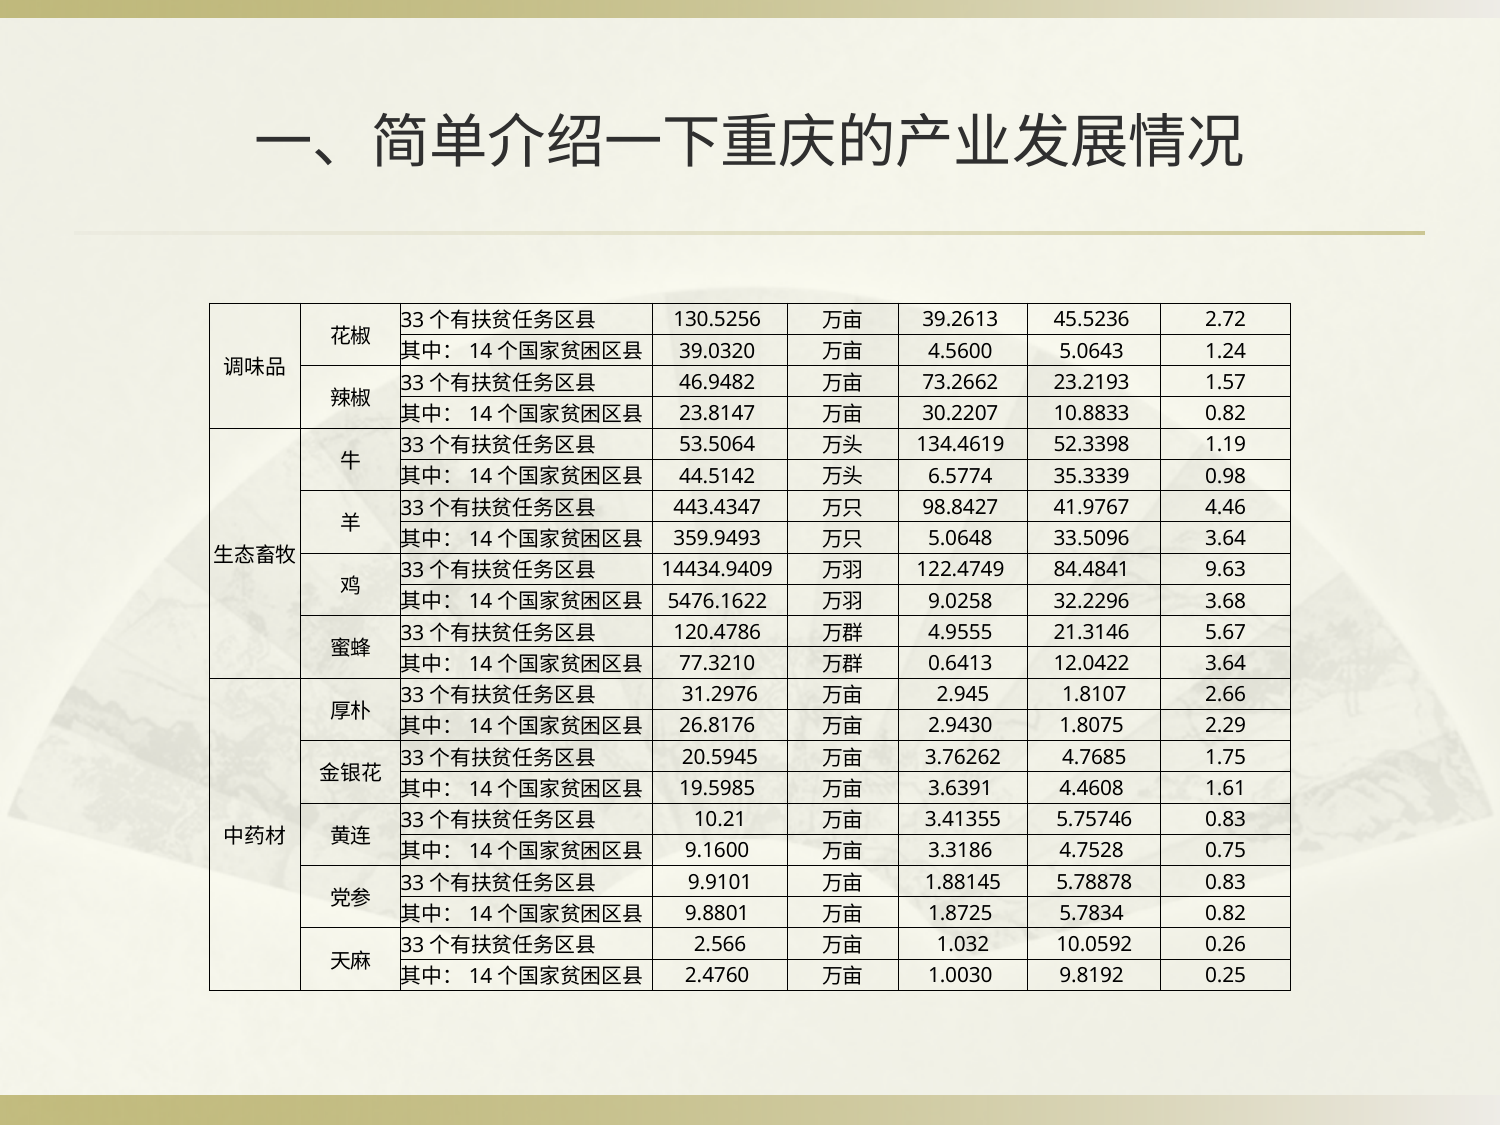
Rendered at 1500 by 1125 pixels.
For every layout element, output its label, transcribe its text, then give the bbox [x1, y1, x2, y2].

table_cell 万亩 [788, 804, 898, 834]
table_cell 万亩 [788, 960, 898, 990]
table_cell 1.24 [1161, 335, 1290, 365]
table_cell 中药材 [210, 679, 300, 990]
table_cell 其中：14个国家贫困区县 [401, 897, 652, 927]
table_cell 党参 [301, 866, 400, 927]
table_cell 1.75 [1161, 741, 1290, 771]
table_cell 2.566 [653, 928, 787, 959]
table_cell 4.5600 [899, 335, 1027, 365]
table_cell 0.75 [1161, 835, 1290, 865]
table_cell 0.25 [1161, 960, 1290, 990]
table_cell 44.5142 [653, 460, 787, 490]
table_cell 77.3210 [653, 647, 787, 678]
table_cell 23.2193 [1028, 366, 1160, 396]
table_cell 金银花 [301, 741, 400, 803]
table_cell 84.4841 [1028, 554, 1160, 584]
table_cell 0.6413 [899, 647, 1027, 678]
table_cell 120.4786 [653, 616, 787, 646]
table_cell 4.7528 [1028, 835, 1160, 865]
table_cell 6.5774 [899, 460, 1027, 490]
table_cell 33个有扶贫任务区县 [401, 491, 652, 521]
table_cell 33个有扶贫任务区县 [401, 616, 652, 646]
table_cell 万头 [788, 429, 898, 459]
table_cell 10.8833 [1028, 397, 1160, 428]
table_cell 46.9482 [653, 366, 787, 396]
table_cell 9.63 [1161, 554, 1290, 584]
table_cell 9.8192 [1028, 960, 1160, 990]
table_cell 4.9555 [899, 616, 1027, 646]
table_cell 万亩 [788, 397, 898, 428]
table_cell 万亩 [788, 741, 898, 771]
table_cell 53.5064 [653, 429, 787, 459]
table_header 130.5256 [653, 304, 787, 334]
table_cell 33个有扶贫任务区县 [401, 429, 652, 459]
table_cell 26.8176 [653, 710, 787, 740]
table_cell 生态畜牧 [210, 429, 300, 678]
table_cell 万只 [788, 491, 898, 521]
table_cell 5.7834 [1028, 897, 1160, 927]
table_cell 1.0030 [899, 960, 1027, 990]
table_cell 5.0648 [899, 522, 1027, 553]
table_cell 33个有扶贫任务区县 [401, 866, 652, 896]
table_cell 19.5985 [653, 772, 787, 803]
table_header 花椒 [301, 304, 400, 365]
table_cell 2.66 [1161, 679, 1290, 709]
table_cell 3.76262 [899, 741, 1027, 771]
table_cell 万头 [788, 460, 898, 490]
table_cell 蜜蜂 [301, 616, 400, 678]
table_cell 3.6391 [899, 772, 1027, 803]
table_header 33个有扶贫任务区县 [401, 304, 652, 334]
table_cell 31.2976 [653, 679, 787, 709]
table_cell 万羽 [788, 554, 898, 584]
table_cell 辣椒 [301, 366, 400, 428]
table_cell 万亩 [788, 897, 898, 927]
table_cell 33个有扶贫任务区县 [401, 928, 652, 959]
table_cell 98.8427 [899, 491, 1027, 521]
table_cell 443.4347 [653, 491, 787, 521]
table_cell 0.98 [1161, 460, 1290, 490]
title 一、简单介绍一下重庆的产业发展情况 [75, 45, 1425, 233]
table_cell 0.83 [1161, 866, 1290, 896]
table_cell 5.67 [1161, 616, 1290, 646]
table_cell 牛 [301, 429, 400, 490]
table_cell 21.3146 [1028, 616, 1160, 646]
table_cell 4.4608 [1028, 772, 1160, 803]
table_cell 其中：14个国家贫困区县 [401, 522, 652, 553]
table_cell 万羽 [788, 585, 898, 615]
table_cell 5.0643 [1028, 335, 1160, 365]
table_cell 3.64 [1161, 647, 1290, 678]
table_cell 1.032 [899, 928, 1027, 959]
table_cell 73.2662 [899, 366, 1027, 396]
table_cell 3.64 [1161, 522, 1290, 553]
table_cell 33个有扶贫任务区县 [401, 554, 652, 584]
table_cell 0.82 [1161, 397, 1290, 428]
table_header 万亩 [788, 304, 898, 334]
table_cell 其中：14个国家贫困区县 [401, 460, 652, 490]
table_cell 39.0320 [653, 335, 787, 365]
table_cell 其中：14个国家贫困区县 [401, 585, 652, 615]
table_cell 万亩 [788, 335, 898, 365]
table_cell 35.3339 [1028, 460, 1160, 490]
table_cell 其中：14个国家贫困区县 [401, 835, 652, 865]
table_cell 0.82 [1161, 897, 1290, 927]
table_cell 10.0592 [1028, 928, 1160, 959]
table_cell 14434.9409 [653, 554, 787, 584]
table_cell 1.57 [1161, 366, 1290, 396]
table_cell 0.83 [1161, 804, 1290, 834]
table_header 45.5236 [1028, 304, 1160, 334]
table_cell 其中：14个国家贫困区县 [401, 710, 652, 740]
table_cell 33个有扶贫任务区县 [401, 804, 652, 834]
table_header 调味品 [210, 304, 300, 428]
table_cell 黄连 [301, 804, 400, 865]
table_cell 32.2296 [1028, 585, 1160, 615]
table_cell 2.4760 [653, 960, 787, 990]
table_cell 9.8801 [653, 897, 787, 927]
table_cell 万亩 [788, 772, 898, 803]
table_cell 2.29 [1161, 710, 1290, 740]
table_cell 万亩 [788, 835, 898, 865]
table_cell 9.1600 [653, 835, 787, 865]
table_cell 9.9101 [653, 866, 787, 896]
table_cell 4.46 [1161, 491, 1290, 521]
table_cell 其中：14个国家贫困区县 [401, 397, 652, 428]
table_header 39.2613 [899, 304, 1027, 334]
table_cell 其中：14个国家贫困区县 [401, 960, 652, 990]
table_cell 万亩 [788, 866, 898, 896]
table_cell 万群 [788, 616, 898, 646]
table_cell 1.19 [1161, 429, 1290, 459]
table_cell 5.78878 [1028, 866, 1160, 896]
table_cell 2.945 [899, 679, 1027, 709]
table_cell 厚朴 [301, 679, 400, 740]
table_cell 20.5945 [653, 741, 787, 771]
table_cell 5.75746 [1028, 804, 1160, 834]
table_cell 0.26 [1161, 928, 1290, 959]
table_cell 122.4749 [899, 554, 1027, 584]
table_cell 134.4619 [899, 429, 1027, 459]
table_cell 10.21 [653, 804, 787, 834]
table_cell 其中：14个国家贫困区县 [401, 772, 652, 803]
table_cell 3.68 [1161, 585, 1290, 615]
table_cell 1.61 [1161, 772, 1290, 803]
table_cell 万亩 [788, 710, 898, 740]
table_cell 33个有扶贫任务区县 [401, 679, 652, 709]
table_cell 羊 [301, 491, 400, 553]
table_cell 其中：14个国家贫困区县 [401, 335, 652, 365]
table_cell 359.9493 [653, 522, 787, 553]
table_cell 万亩 [788, 928, 898, 959]
table_cell 万群 [788, 647, 898, 678]
table_cell 33.5096 [1028, 522, 1160, 553]
table_cell 23.8147 [653, 397, 787, 428]
table_cell 52.3398 [1028, 429, 1160, 459]
table_cell 万亩 [788, 366, 898, 396]
table_cell 41.9767 [1028, 491, 1160, 521]
table_cell 9.0258 [899, 585, 1027, 615]
table_cell 5476.1622 [653, 585, 787, 615]
table_cell 万亩 [788, 679, 898, 709]
table_cell 其中：14个国家贫困区县 [401, 647, 652, 678]
table_header 2.72 [1161, 304, 1290, 334]
table_cell 鸡 [301, 554, 400, 615]
table_cell 1.88145 [899, 866, 1027, 896]
table_cell 30.2207 [899, 397, 1027, 428]
table_cell 3.41355 [899, 804, 1027, 834]
table_cell 1.8725 [899, 897, 1027, 927]
table_cell 33个有扶贫任务区县 [401, 366, 652, 396]
table_cell 2.9430 [899, 710, 1027, 740]
table_cell 3.3186 [899, 835, 1027, 865]
table_cell 12.0422 [1028, 647, 1160, 678]
table_cell 万只 [788, 522, 898, 553]
table_cell 4.7685 [1028, 741, 1160, 771]
table_cell 33个有扶贫任务区县 [401, 741, 652, 771]
table_cell 天麻 [301, 928, 400, 990]
table_cell 1.8075 [1028, 710, 1160, 740]
table_cell 1.8107 [1028, 679, 1160, 709]
